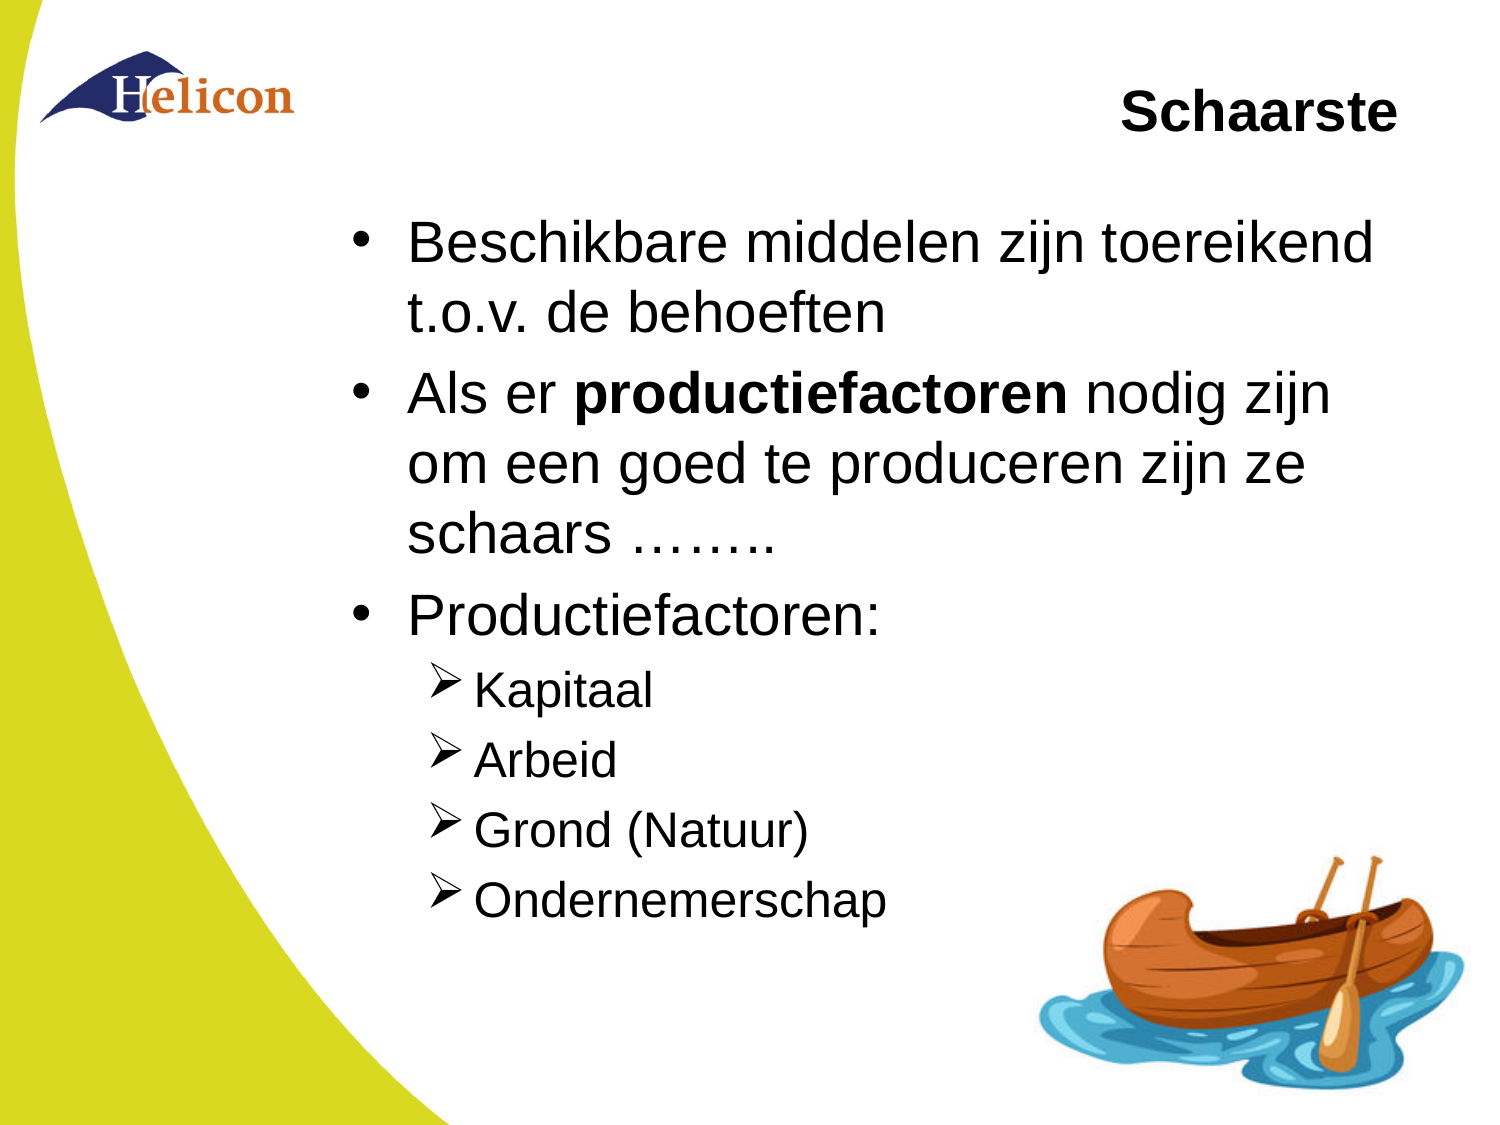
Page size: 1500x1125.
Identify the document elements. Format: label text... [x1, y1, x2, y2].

list Beschikbare middelen zijn toereikend t.o.v. de behoeften Als er productiefactoren nodig zijn om een goed te produceren zijn ze schaars …….. Productiefactoren: Kapitaal Arbeid Grond (Natuur) Ondernemerschap [336, 196, 1425, 1005]
picture [0, 0, 1500, 1125]
title Schaarste [324, 54, 1415, 161]
